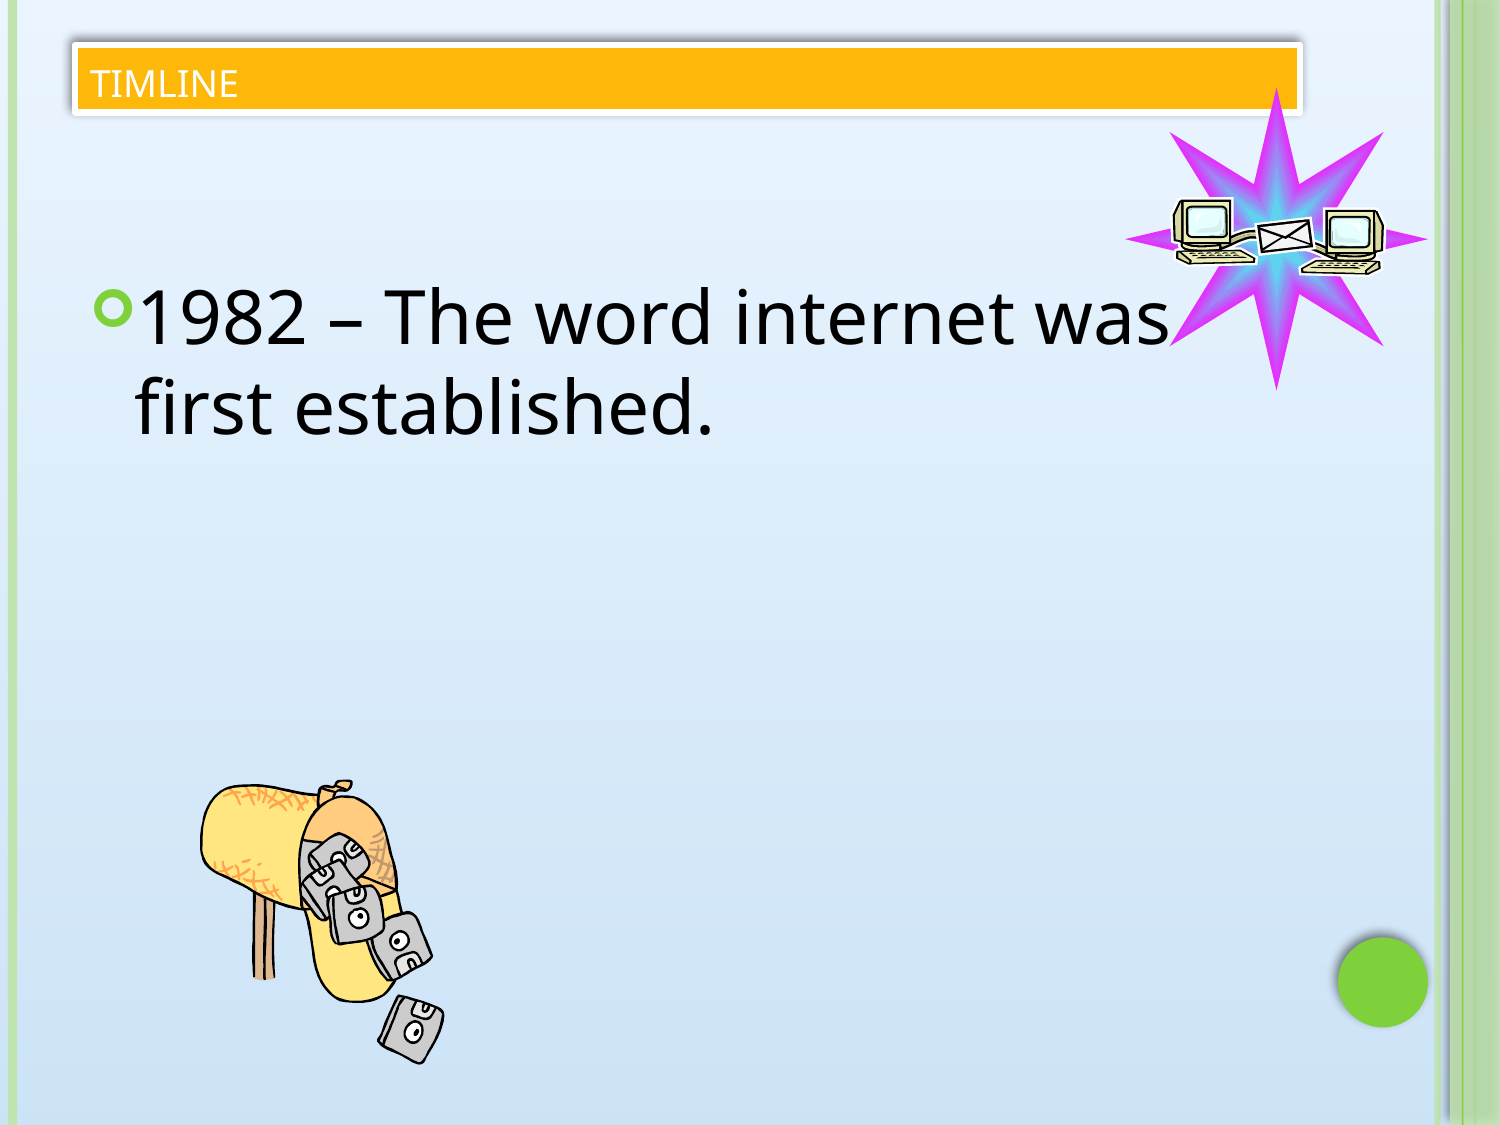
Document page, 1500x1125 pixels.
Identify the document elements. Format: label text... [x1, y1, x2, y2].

title TIMLINE [72, 42, 1303, 116]
picture [1124, 87, 1429, 391]
list 1982 – The word internet was first established. [75, 262, 1300, 1062]
picture [199, 774, 450, 1070]
